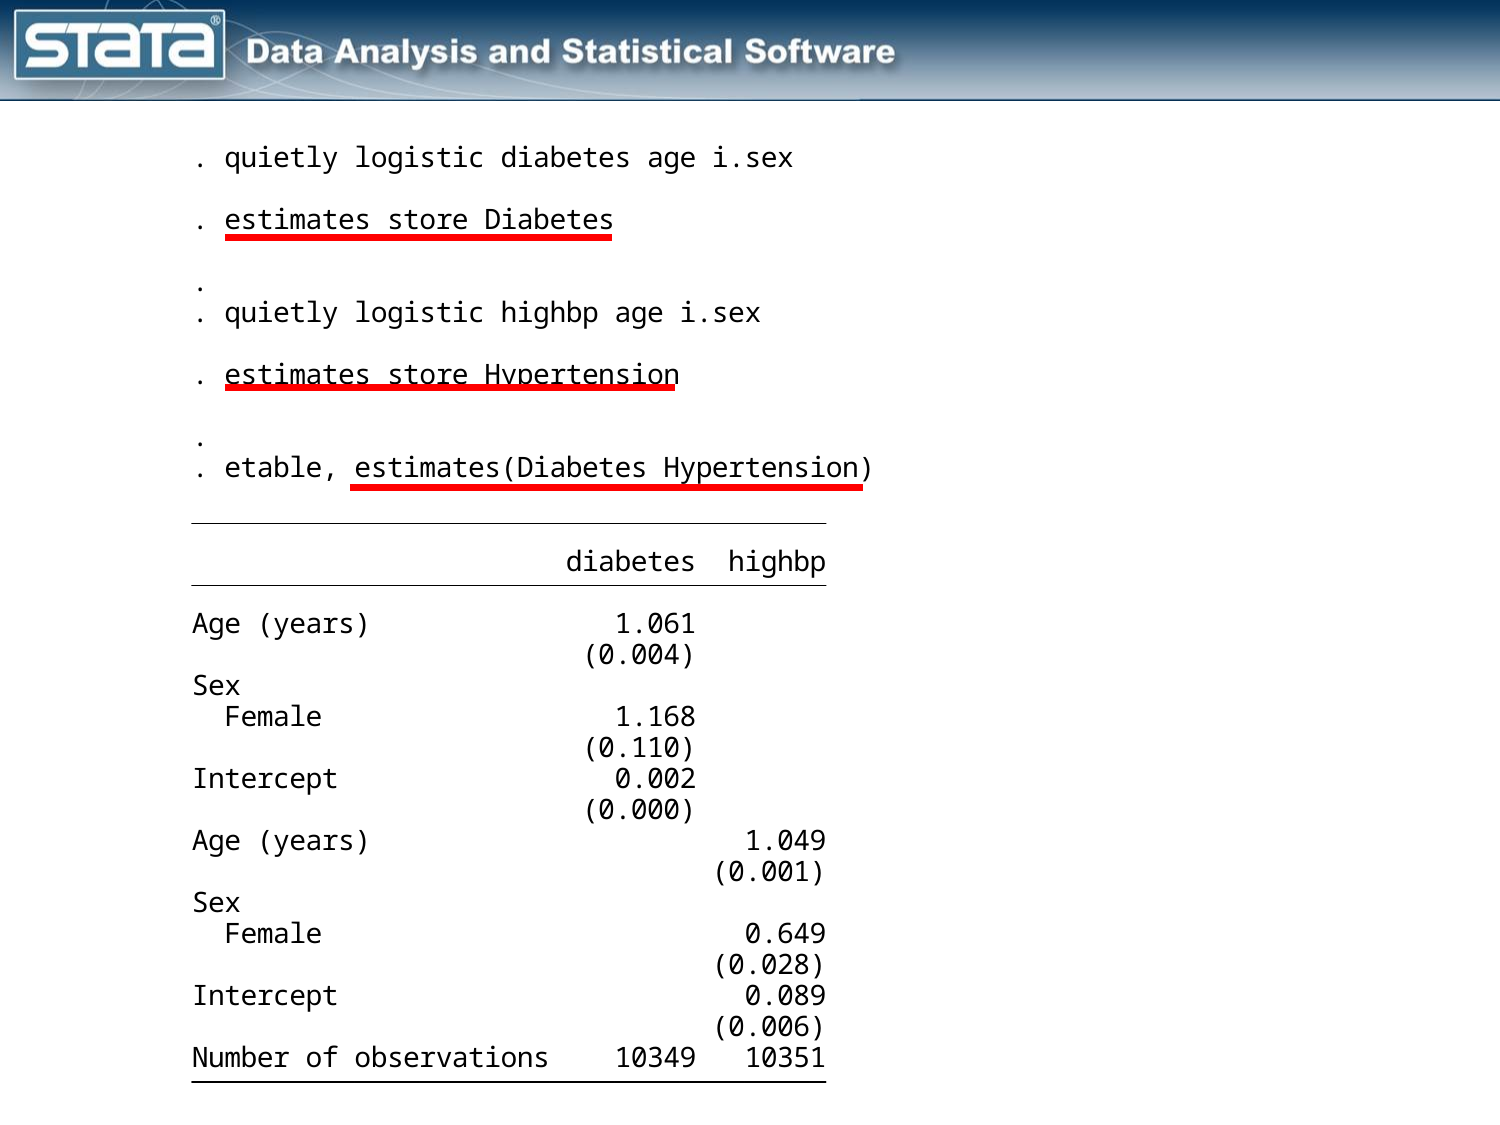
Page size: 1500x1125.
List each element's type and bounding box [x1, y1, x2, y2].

picture [187, 137, 907, 1101]
picture [0, 0, 1500, 102]
